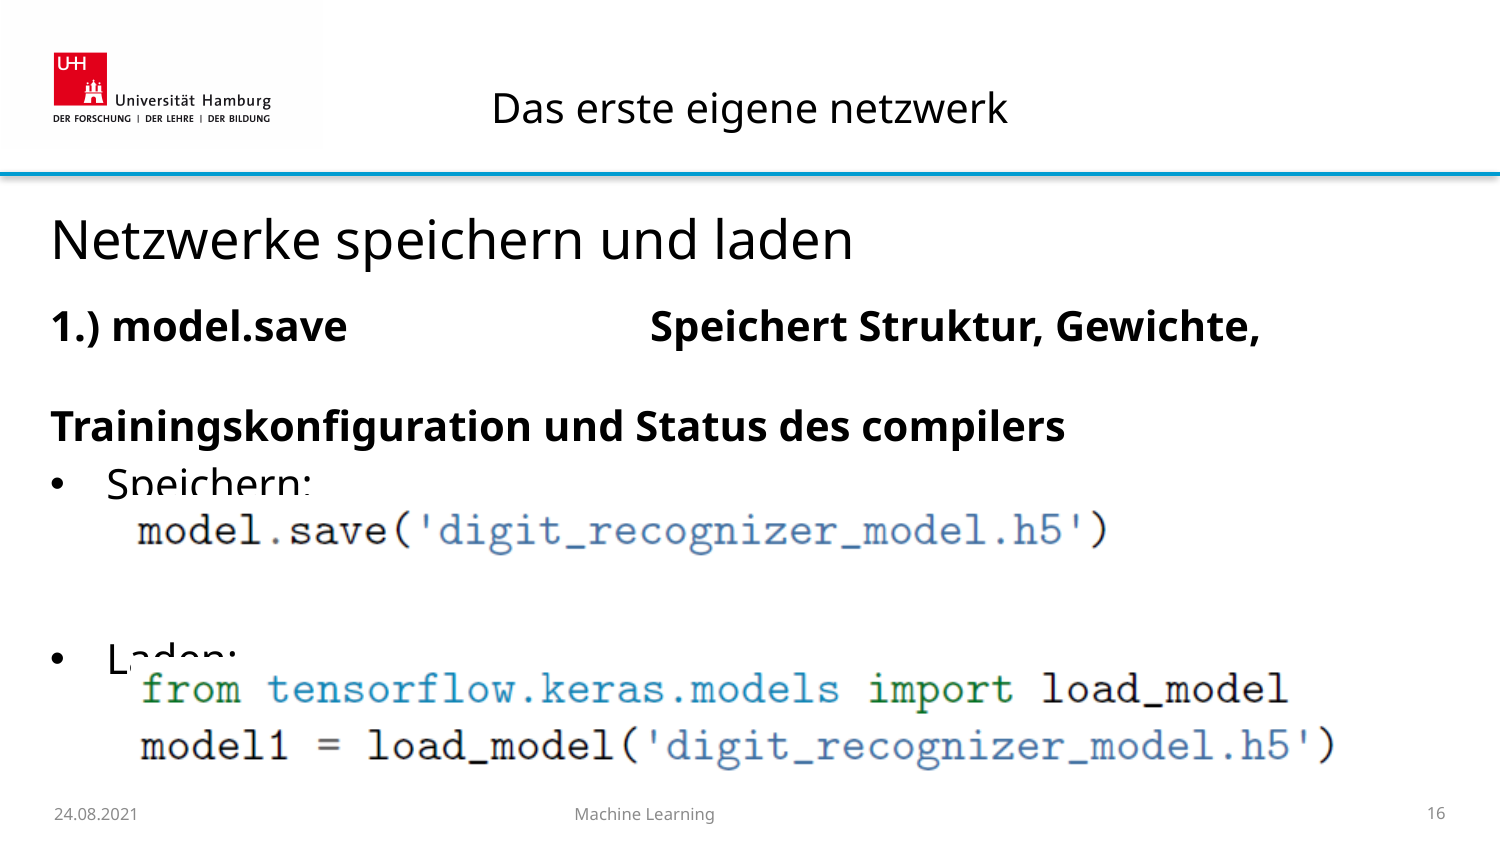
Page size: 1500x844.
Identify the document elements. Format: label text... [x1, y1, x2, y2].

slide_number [54, 788, 210, 833]
picture [131, 495, 1123, 573]
list 1.) model.save Speichert Struktur, Gewichte, Trainingskonfiguration und Status des compilers Speichern: Laden: [35, 291, 1294, 765]
list Netzwerke speichern und laden [35, 197, 1406, 281]
title Das erste eigene netzwerk [275, 91, 1225, 122]
picture [1, 0, 323, 149]
footer Machine Learning [273, 788, 1016, 833]
picture [131, 657, 1350, 777]
slide_number 16 [1361, 788, 1446, 833]
